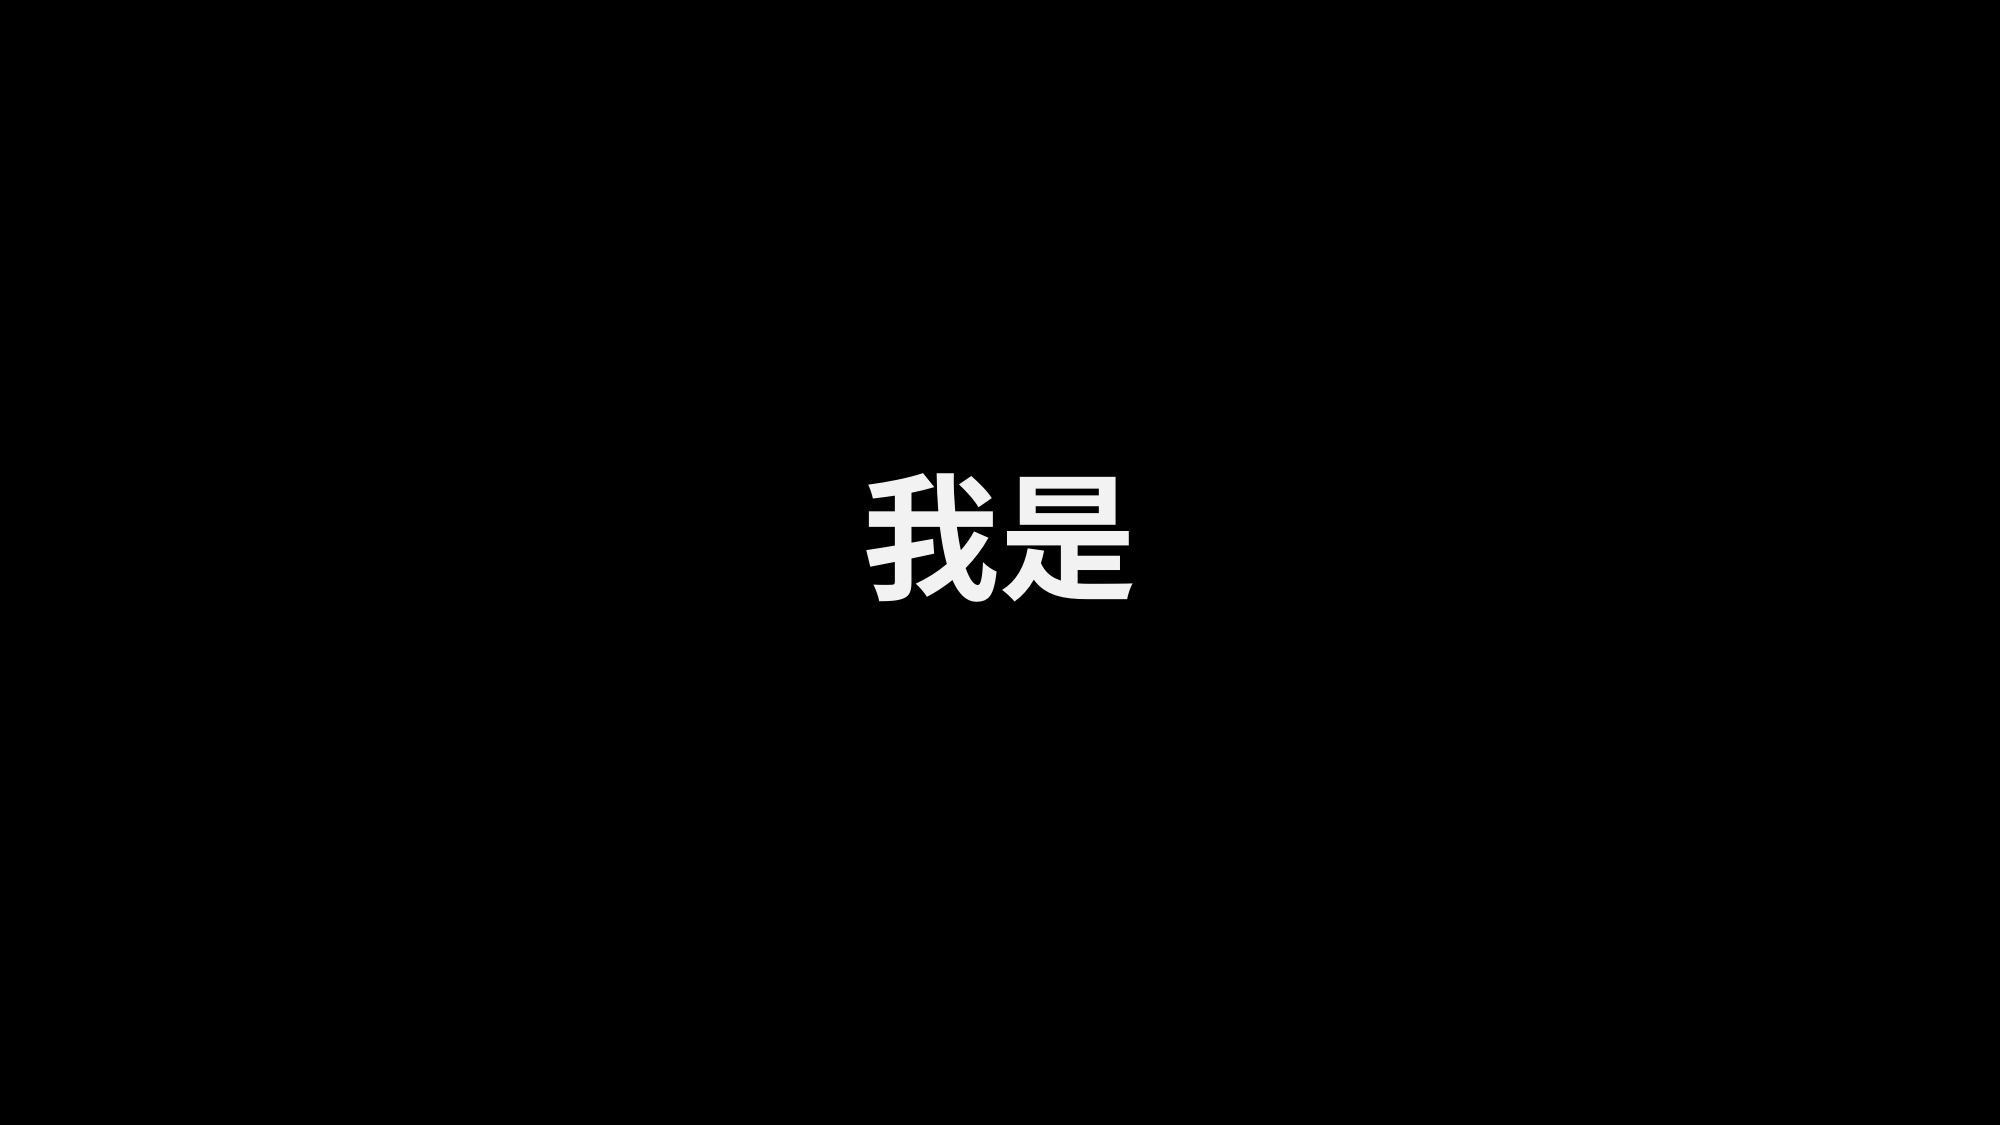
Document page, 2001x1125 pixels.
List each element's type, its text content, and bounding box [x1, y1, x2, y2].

text_box 我是 [862, 452, 1138, 618]
